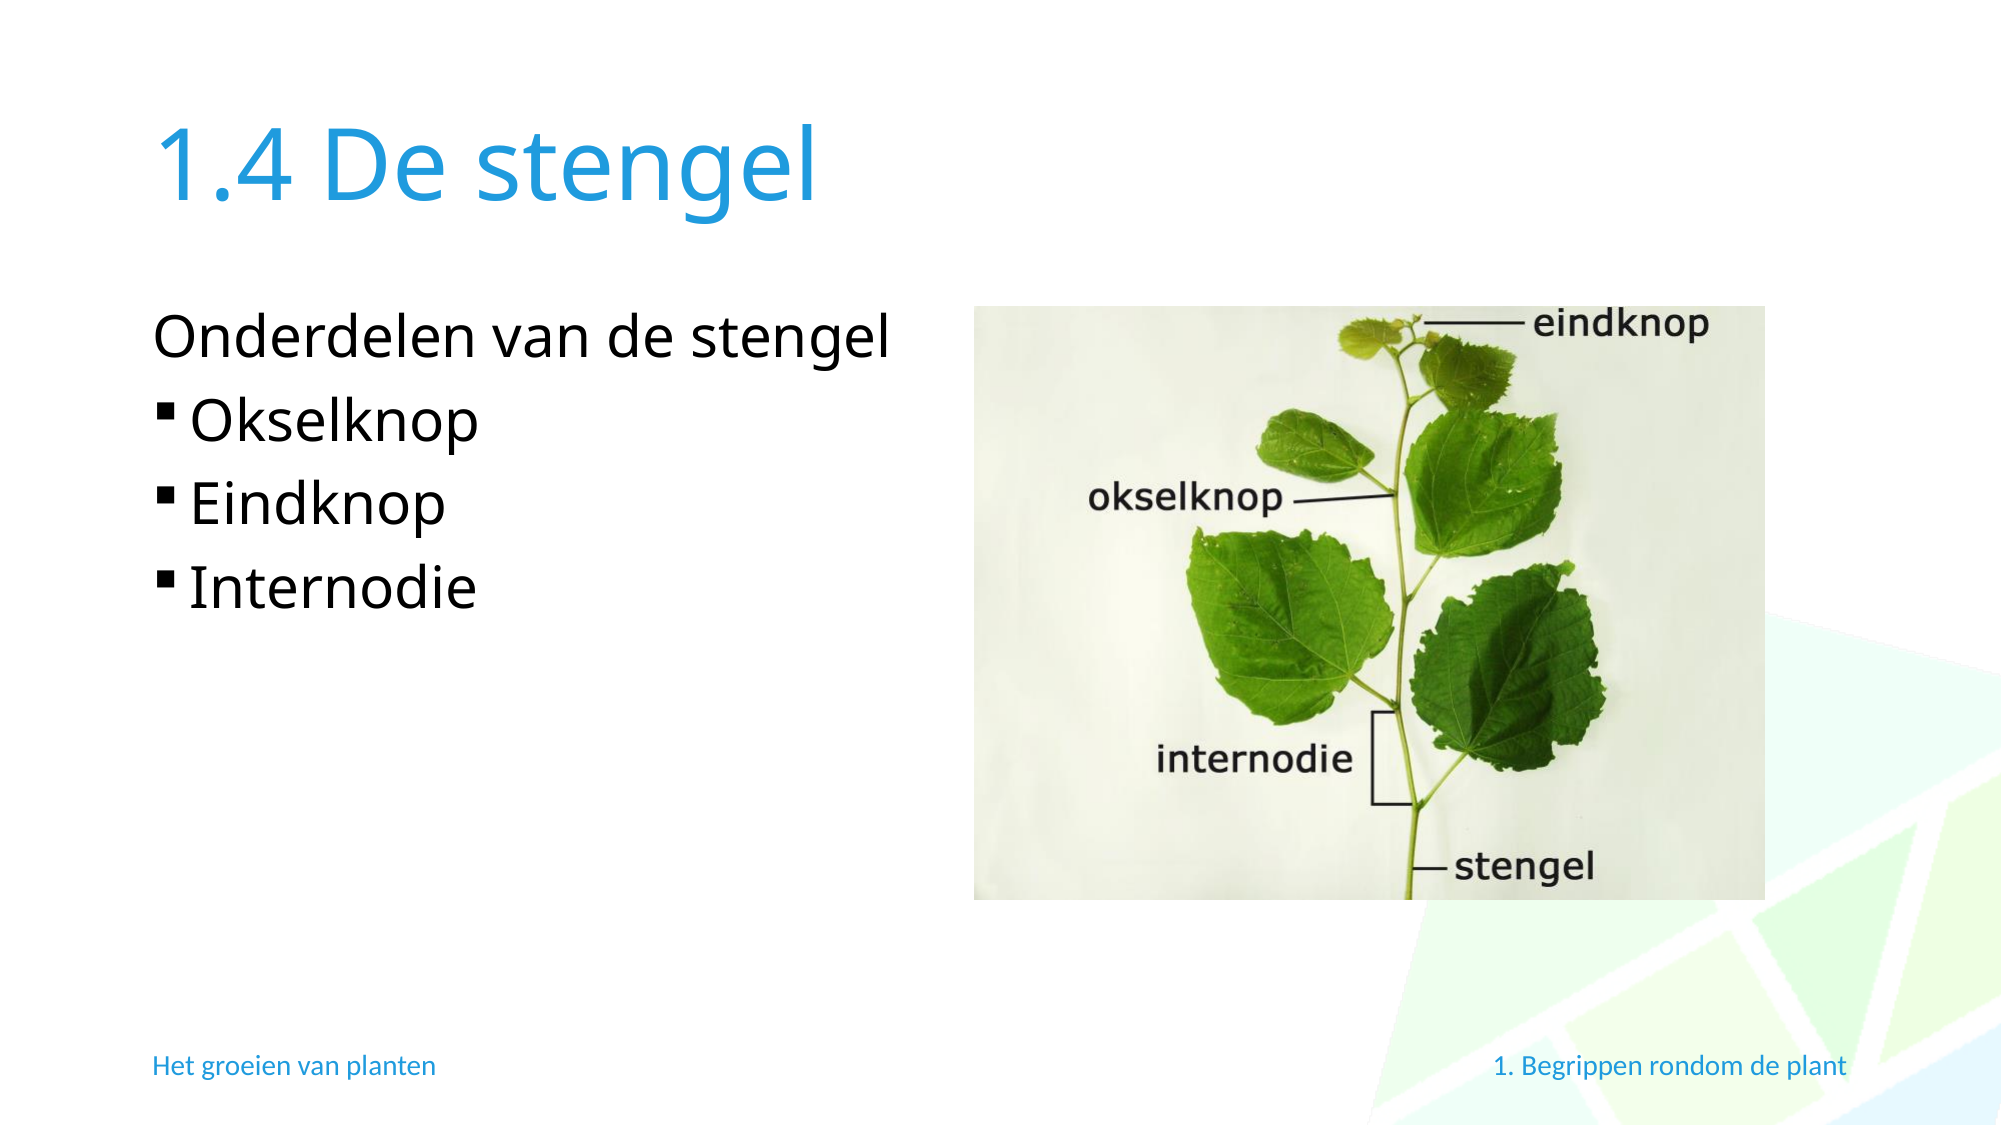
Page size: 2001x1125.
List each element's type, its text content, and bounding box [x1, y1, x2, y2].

picture [974, 306, 1765, 900]
list Onderdelen van de stengel Okselknop Eindknop Internodie [137, 299, 1863, 1014]
title 1.4 De stengel [137, 59, 1863, 278]
list 1. Begrippen rondom de plant [1412, 1042, 1863, 1103]
list Het groeien van planten [137, 1042, 588, 1103]
